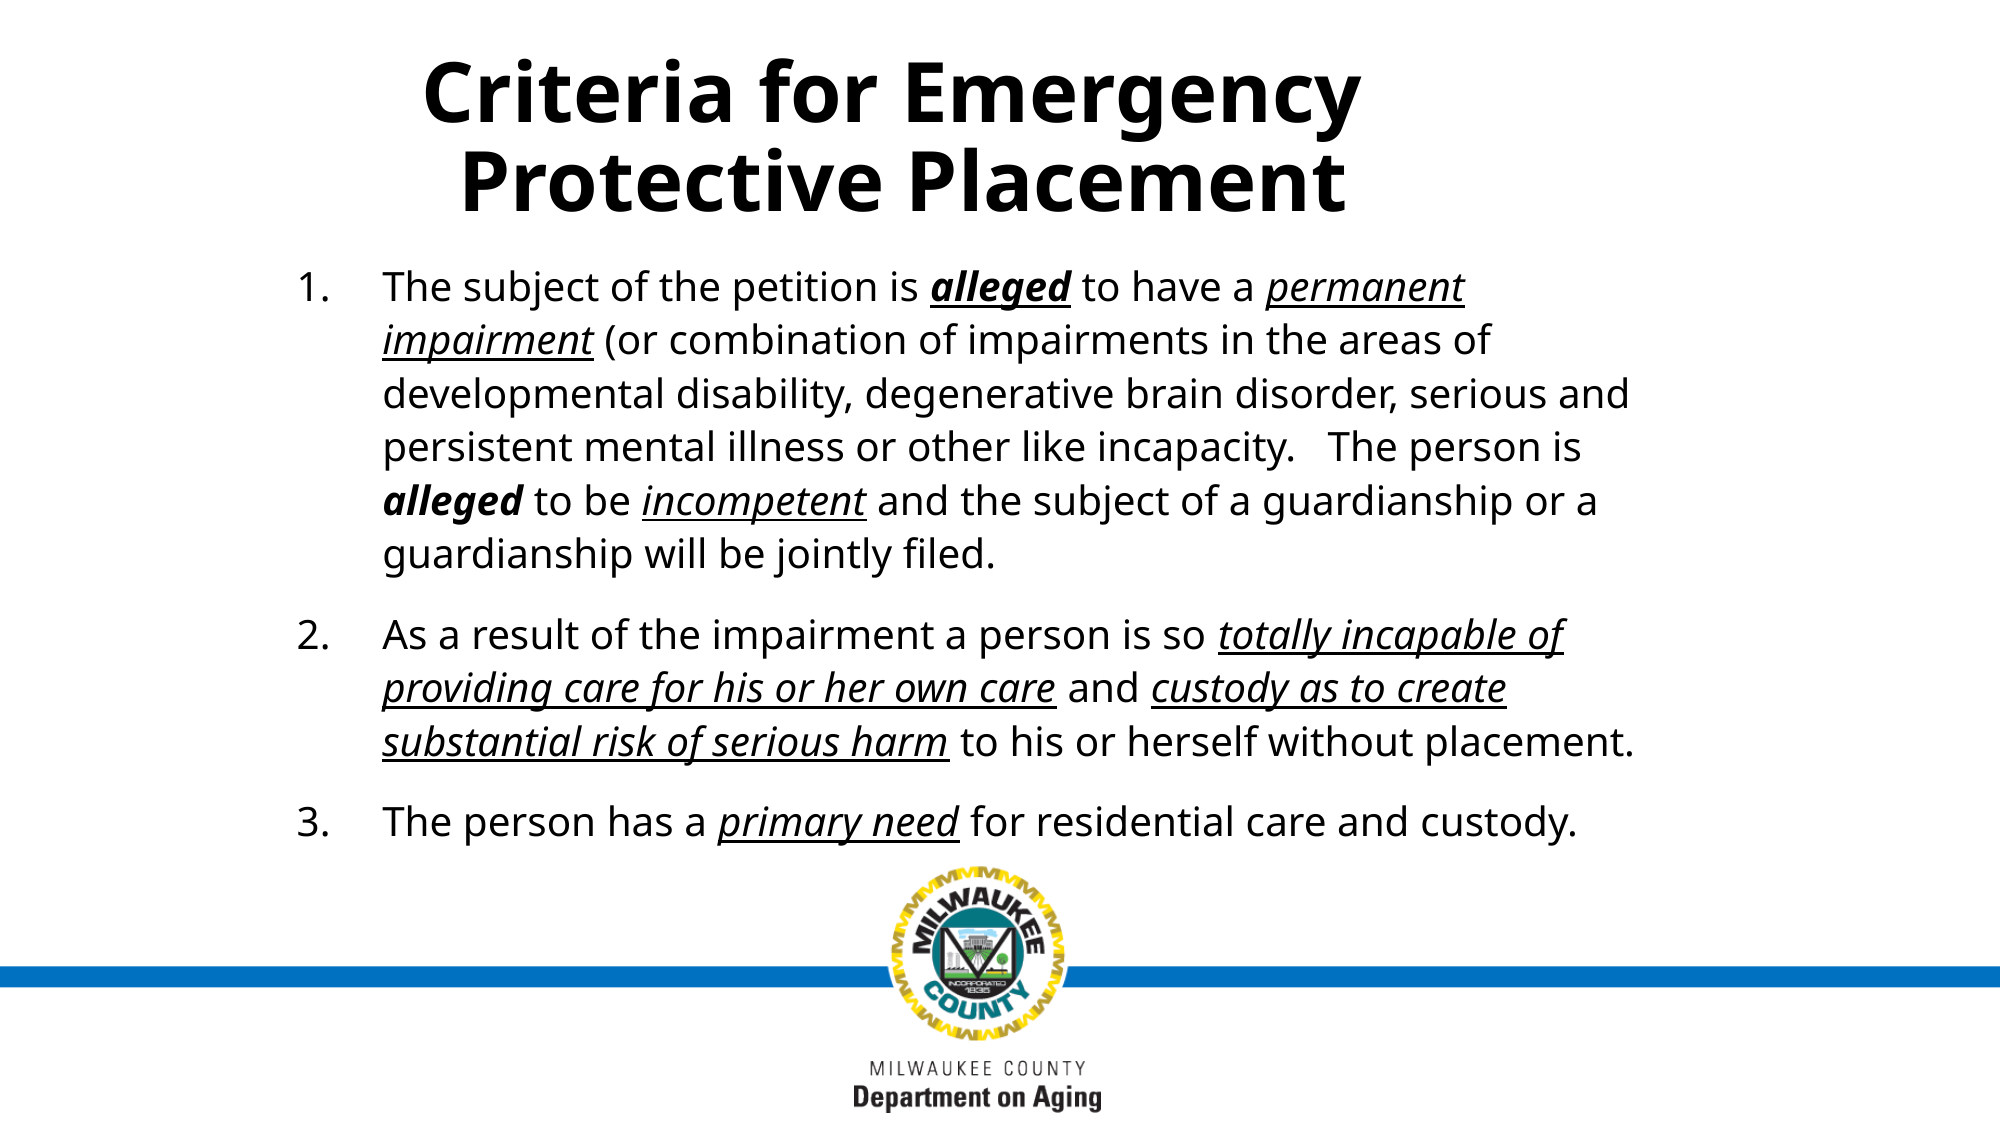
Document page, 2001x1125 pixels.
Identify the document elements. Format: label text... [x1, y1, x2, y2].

picture [854, 899, 1101, 1113]
title Criteria for Emergency Protective Placement [153, 31, 1654, 249]
list The subject of the petition is alleged to have a permanent impairment (or combination of impairments in the areas of developmental disability, degenerative brain disorder, serious and persistent mental illness or other like incapacity. The person is alleged to be incompetent and the subject of a guardianship or a guardianship will be jointly filed. As a result of the impairment a person is so totally incapable of providing care for his or her own care and custody as to create substantial risk of serious harm to his or herself without placement. The person has a primary need for residential care and custody. [272, 248, 1654, 899]
